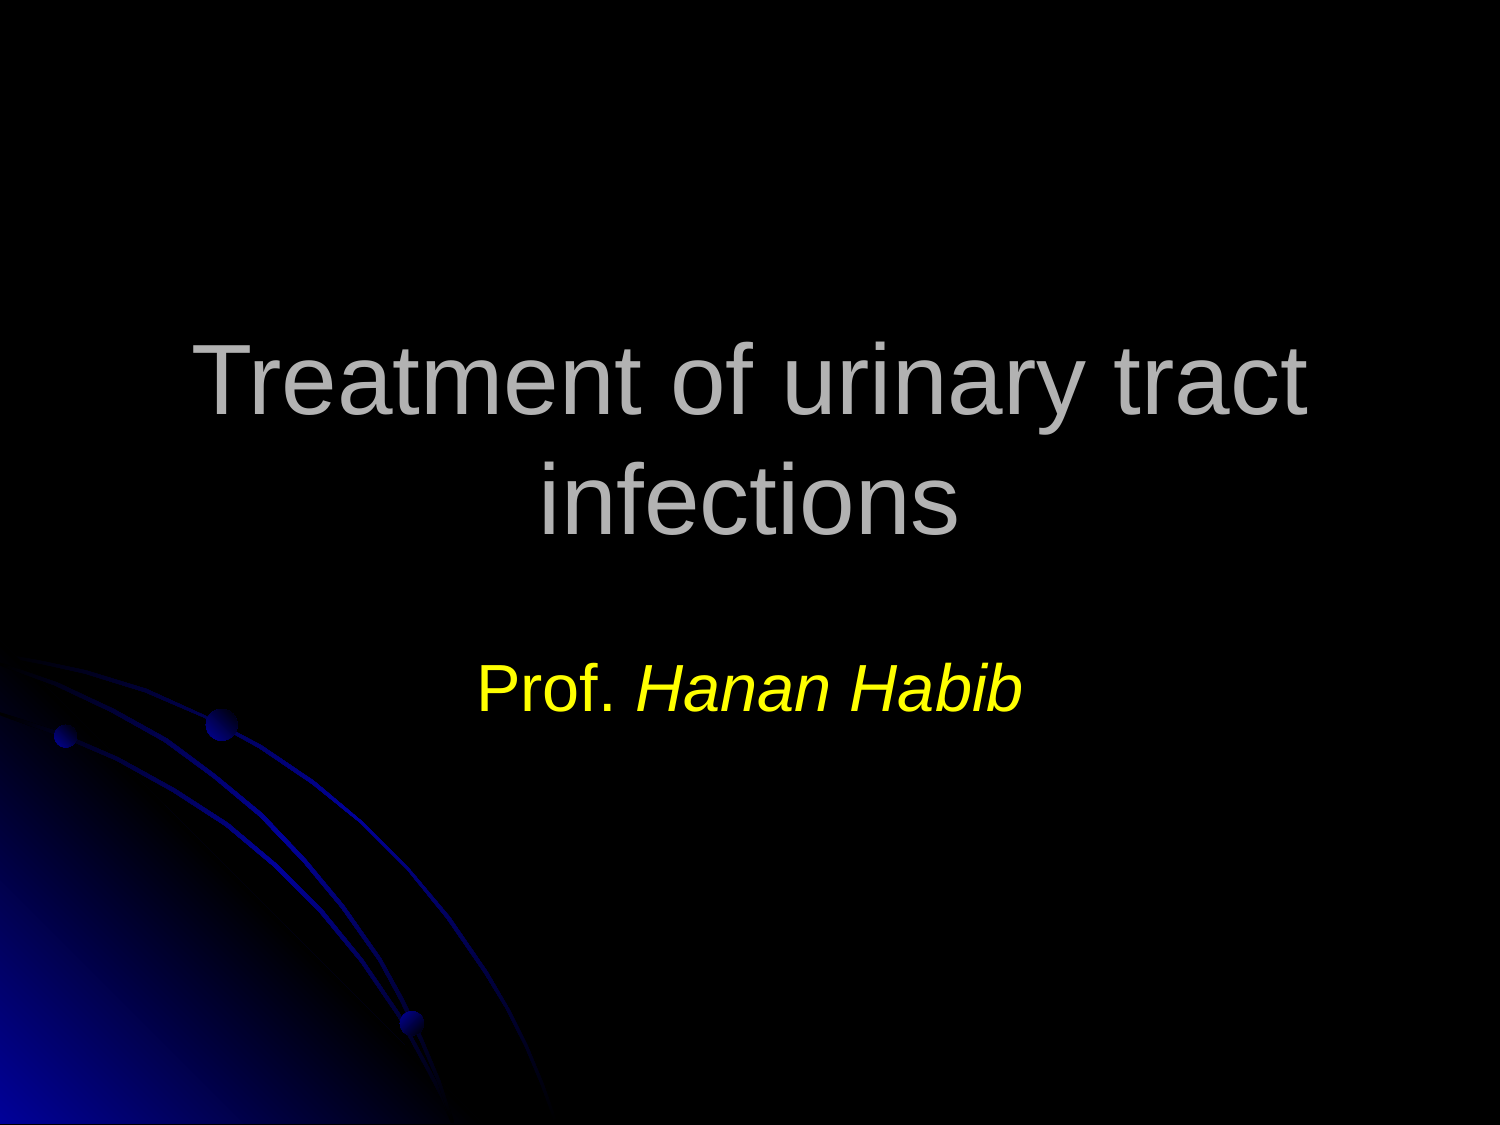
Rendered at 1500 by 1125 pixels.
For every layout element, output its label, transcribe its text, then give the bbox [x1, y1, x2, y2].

title Treatment of urinary tract infections [112, 306, 1388, 563]
subtitle Prof. Hanan Habib [224, 637, 1276, 926]
